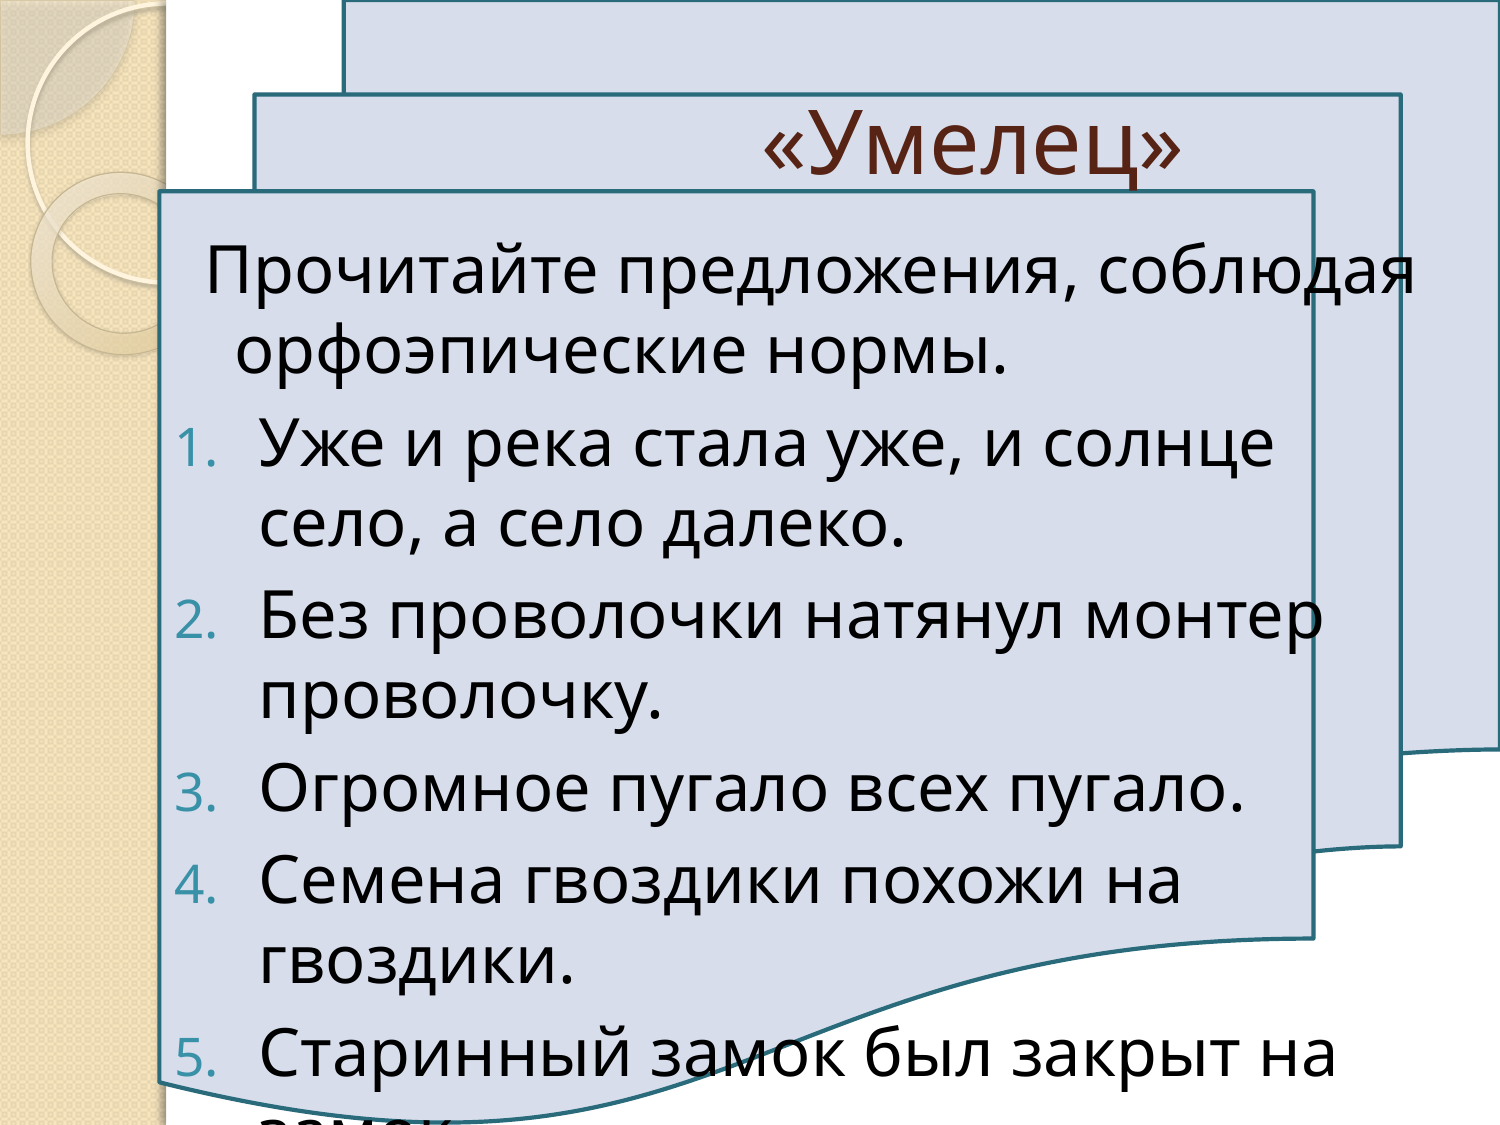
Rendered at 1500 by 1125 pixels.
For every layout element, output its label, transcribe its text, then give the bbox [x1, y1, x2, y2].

title «Умелец» [235, 45, 1466, 233]
list Прочитайте предложения, соблюдая орфоэпические нормы. Уже и река стала уже, и солнце село, а село далеко. Без проволочки натянул монтер проволочку. Огромное пугало всех пугало. Семена гвоздики похожи на гвоздики. Старинный замок был закрыт на замок. [159, 219, 1436, 1035]
text_box [341, 0, 1500, 754]
text_box [157, 189, 819, 1125]
